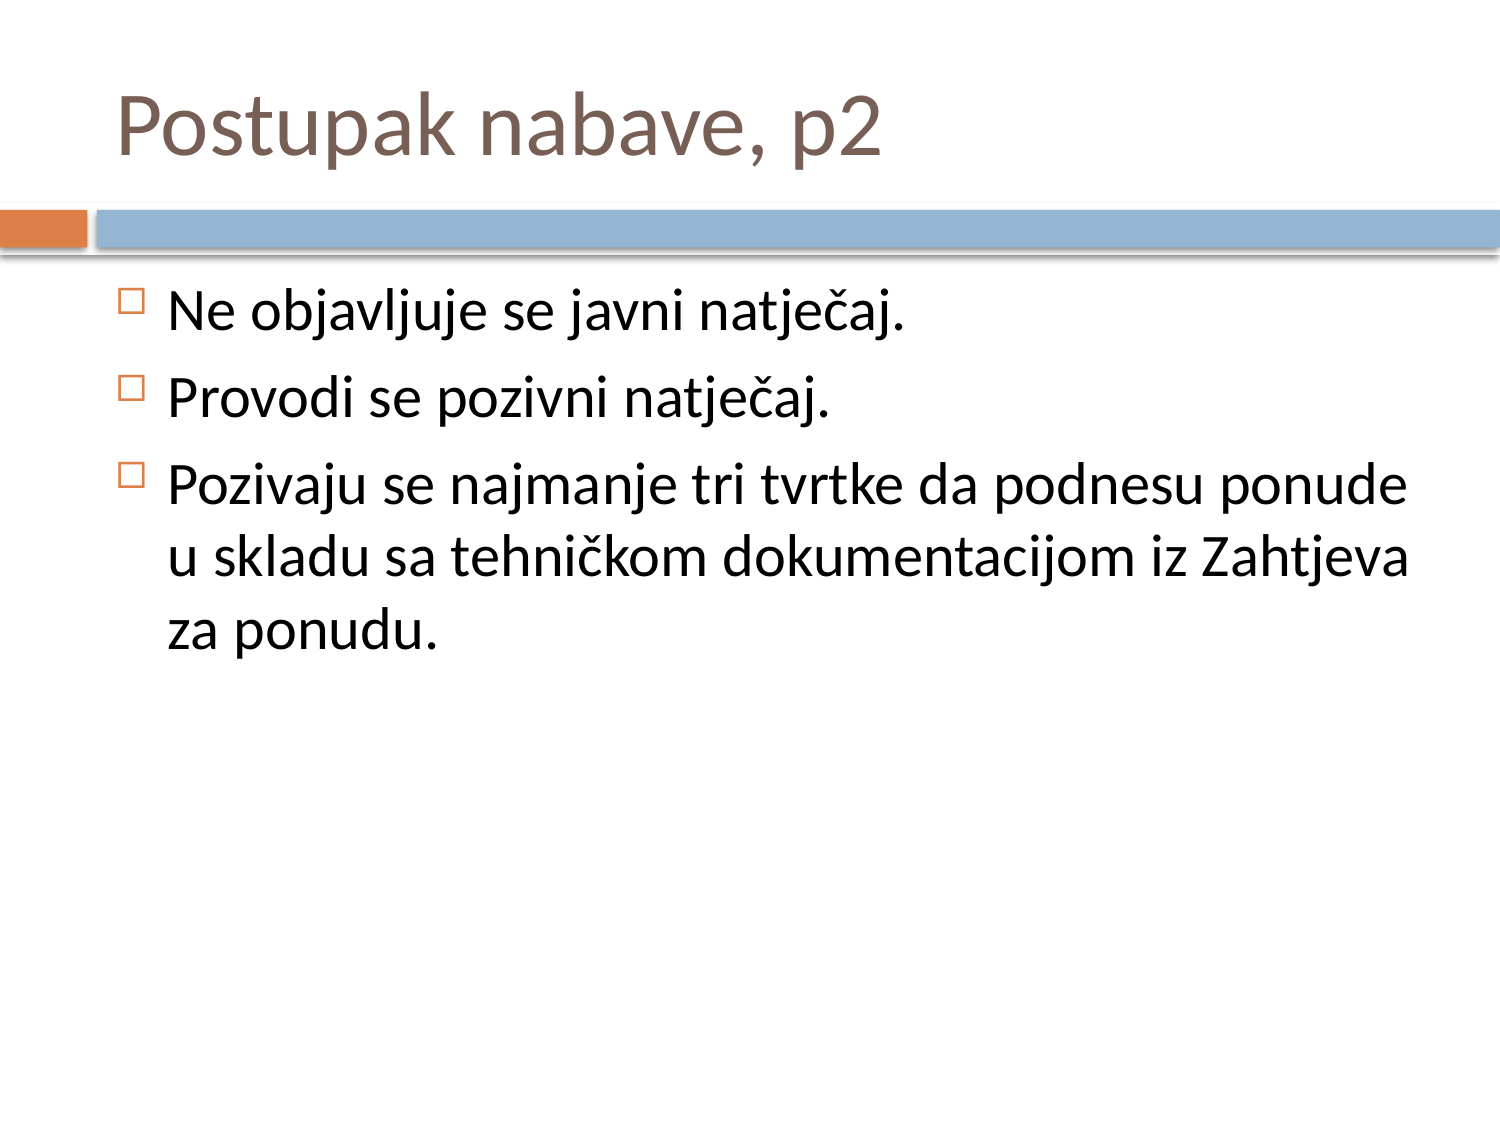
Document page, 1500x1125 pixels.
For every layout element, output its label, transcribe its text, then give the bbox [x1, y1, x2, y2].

title Postupak nabave, p2 [100, 37, 1439, 201]
list Ne objavljuje se javni natječaj. Provodi se pozivni natječaj. Pozivaju se najmanje tri tvrtke da podnesu ponude u skladu sa tehničkom dokumentacijom iz Zahtjeva za ponudu. [100, 262, 1439, 1001]
